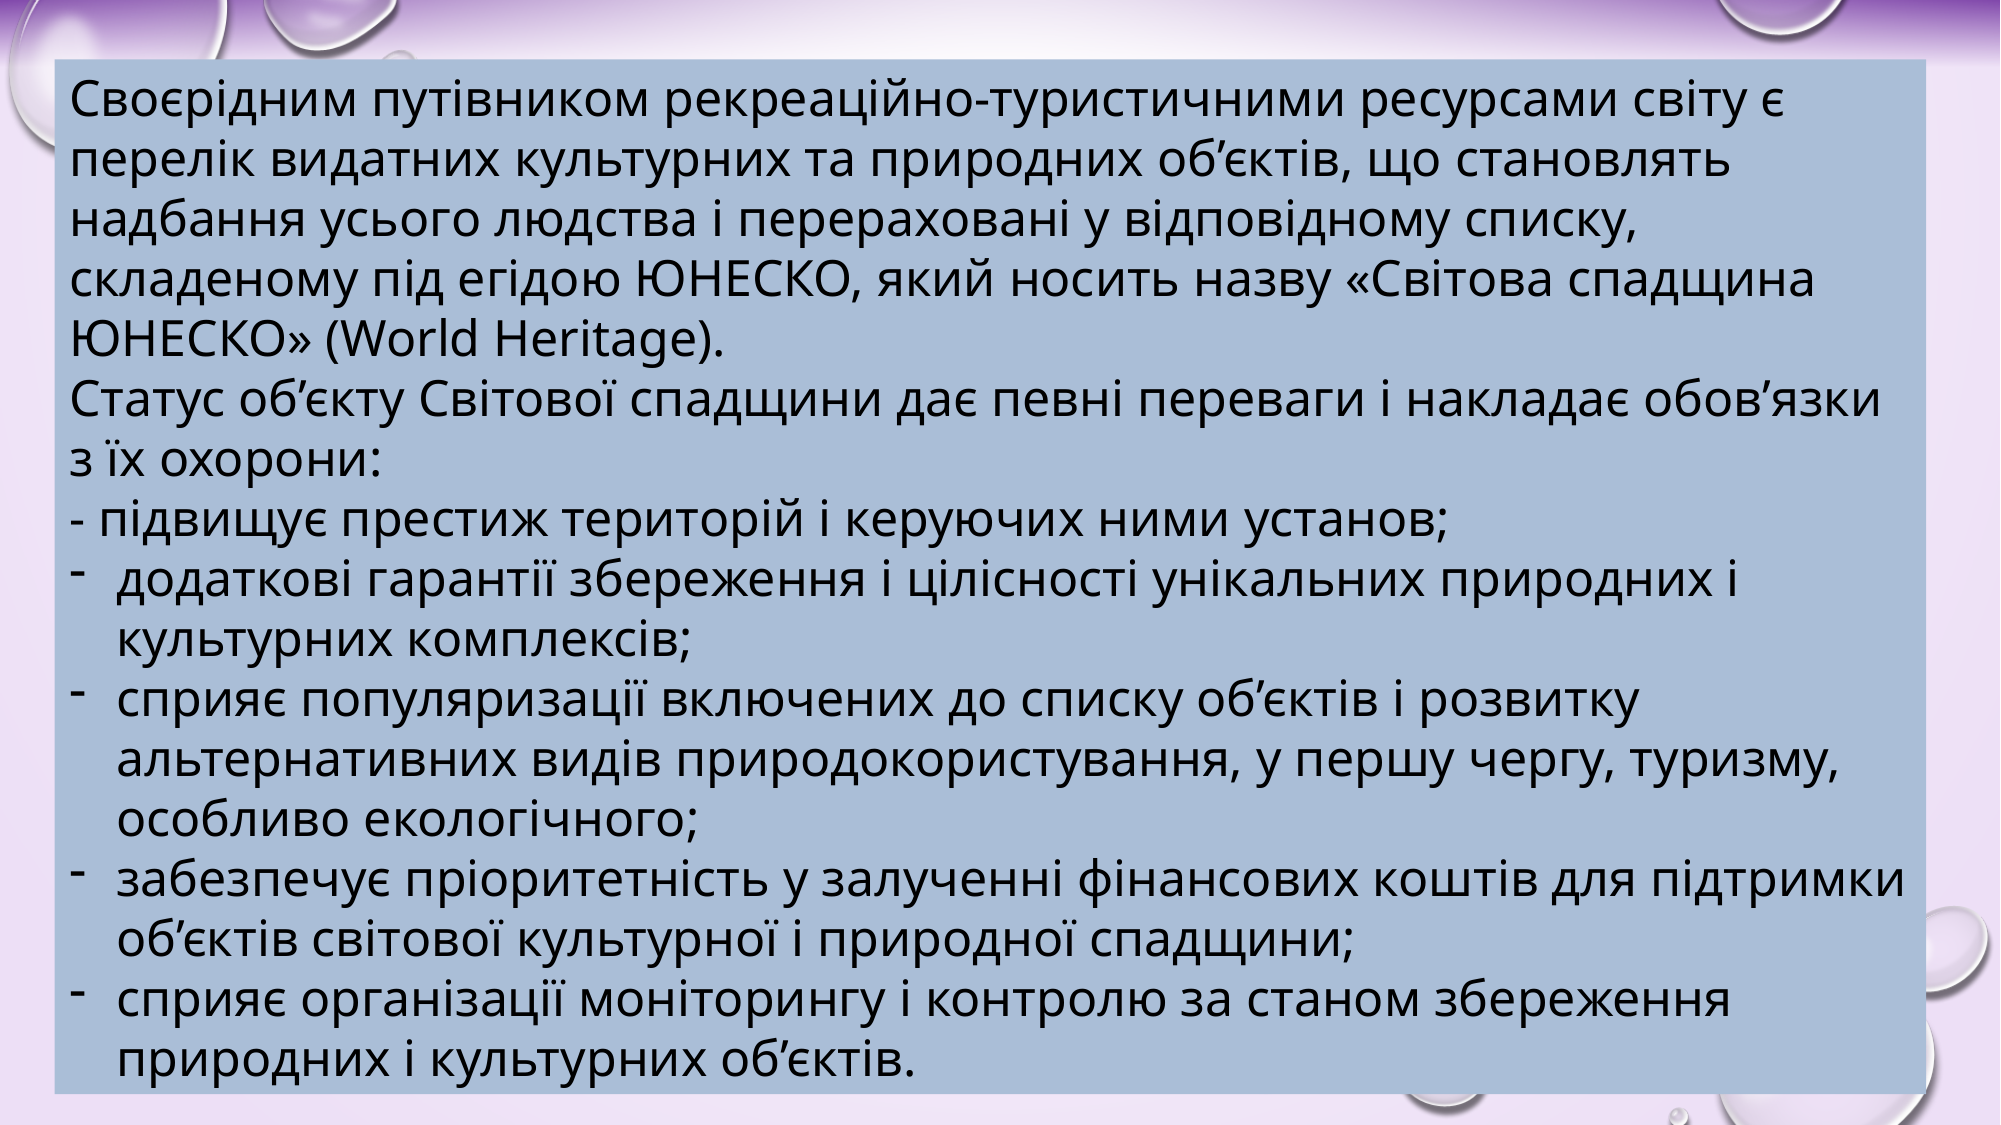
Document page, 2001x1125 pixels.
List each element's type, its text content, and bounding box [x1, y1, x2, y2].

text_box Своєрідним путівником рекреаційно-туристичними ресурсами світу є перелік видатних культурних та природних об’єктів, що становлять надбання усього людства і перераховані у відповідному списку, складеному під егідою ЮНЕСКО, який носить назву «Світова спадщина ЮНЕСКО» (World Heritage). Статус об’єкту Світової спадщини дає певні переваги і накладає обов’язки з їх охорони: - підвищує престиж територій і керуючих ними установ; додаткові гарантії збереження і цілісності унікальних природних і культурних комплексів; сприяє популяризації включених до списку об’єктів і розвитку альтернативних видів природокористування, у першу чергу, туризму, особливо екологічного; забезпечує пріоритетність у залученні фінансових коштів для підтримки об’єктів світової культурної і природної спадщини; сприяє організації моніторингу і контролю за станом збереження природних і культурних об’єктів. [54, 59, 1927, 1095]
picture [0, 0, 2000, 1125]
